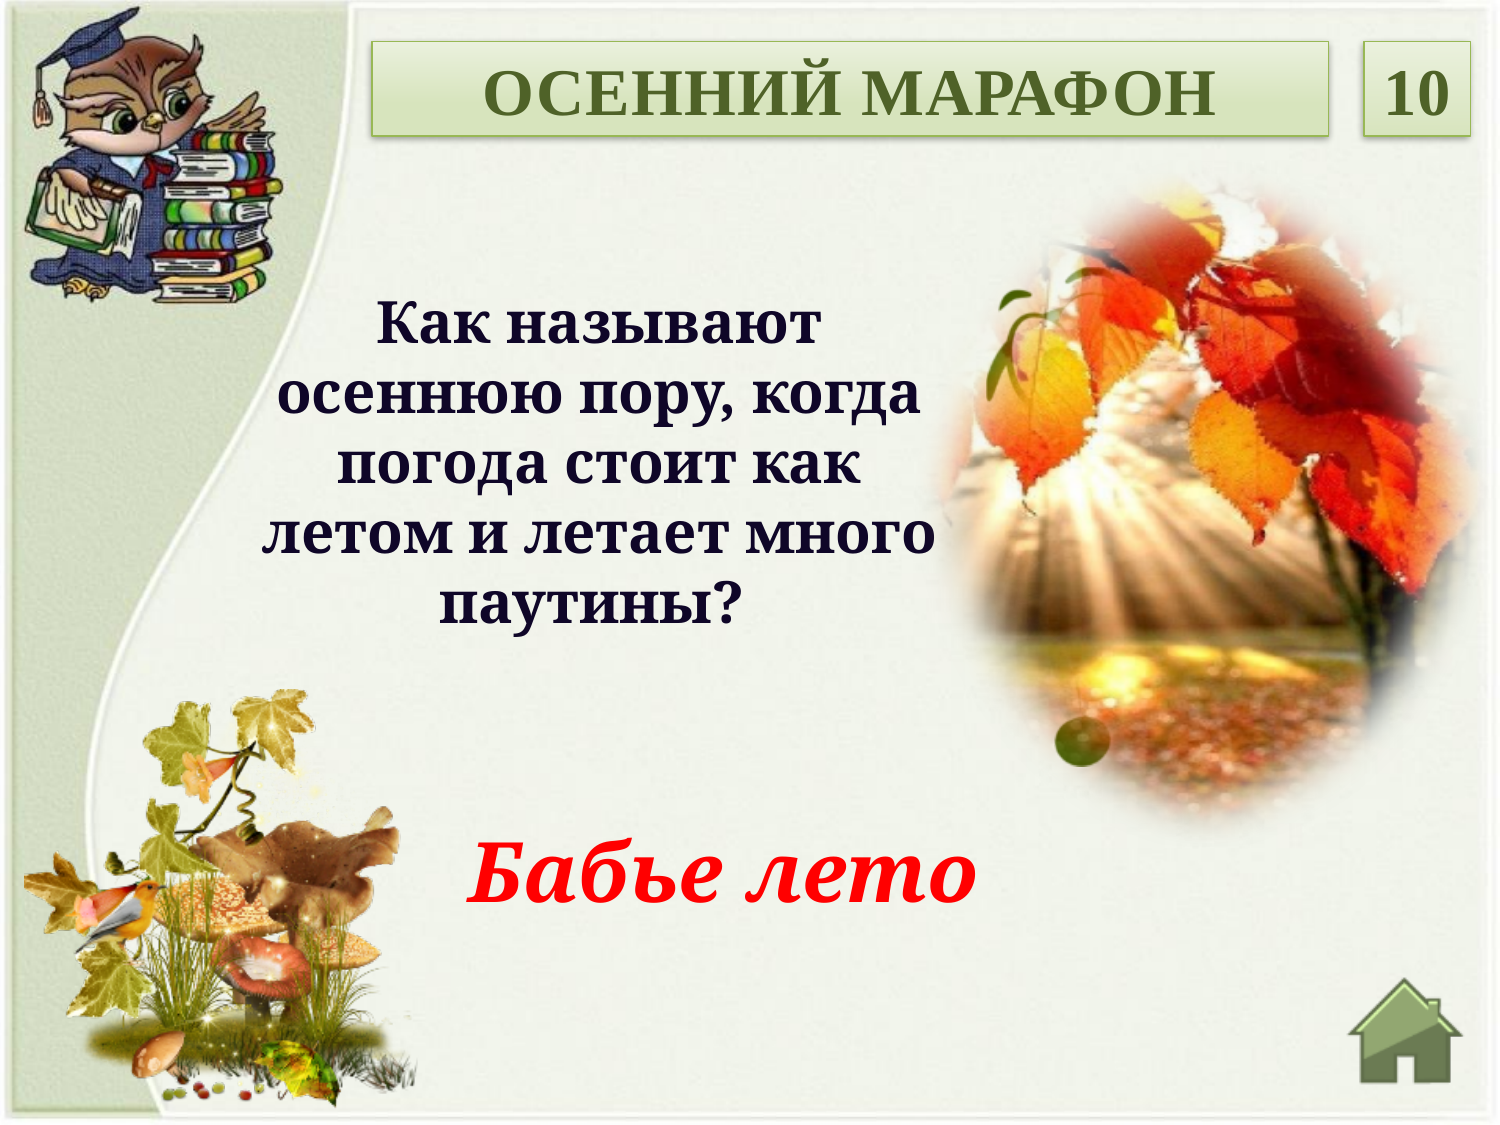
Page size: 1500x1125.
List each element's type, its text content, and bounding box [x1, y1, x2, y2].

picture [0, 0, 1500, 1125]
text_box ОСЕННИЙ МАРАФОН [371, 41, 1329, 137]
text_box Как называют осеннюю пору, когда погода стоит как летом и летает много паутины? [245, 278, 904, 643]
text_box Бабье лето [455, 812, 1085, 927]
text_box 10 [1363, 41, 1471, 137]
